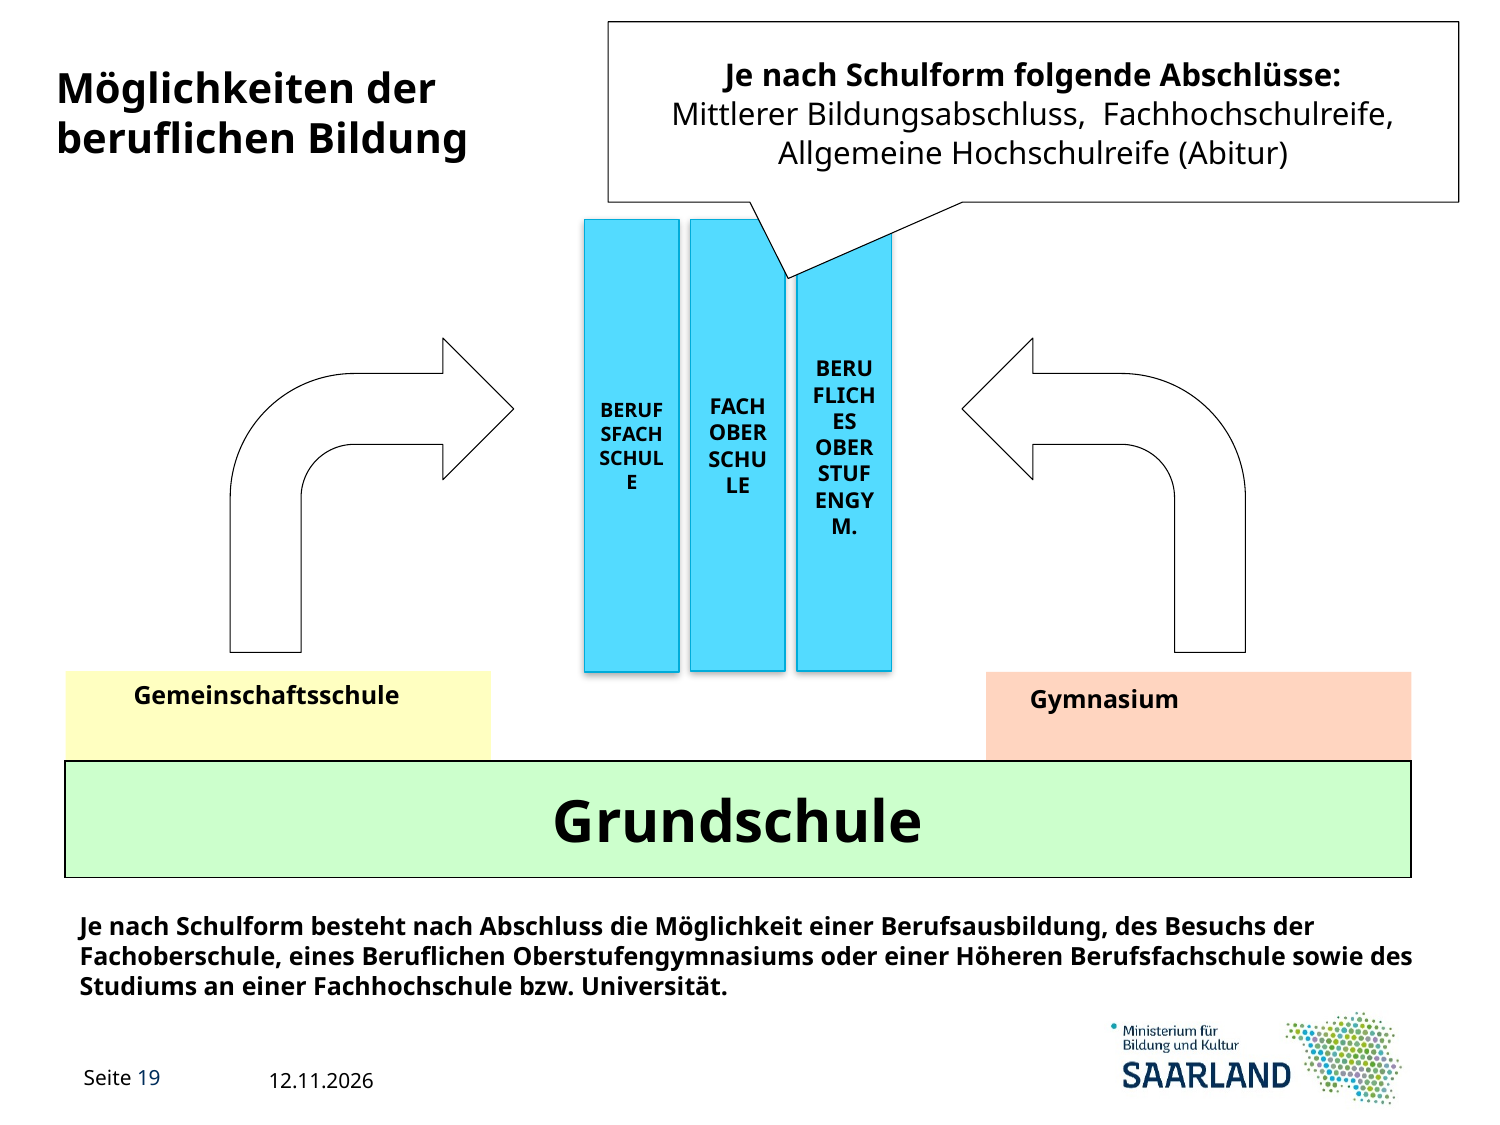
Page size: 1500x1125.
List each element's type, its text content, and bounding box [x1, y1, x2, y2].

text_box 17.11.2020 [253, 1060, 443, 1096]
text_box FACHOBERSCHULE [690, 219, 786, 669]
text_box [228, 336, 516, 655]
text_box BERUFSFACHSCHULE [584, 219, 680, 669]
text_box BERUFLICHES OBERSTUFENGYM. [796, 236, 892, 669]
text_box Je nach Schulform folgende Abschlüsse: Mittlerer Bildungsabschluss, Fachhochschulreife, Allgemeine Hochschulreife (Abitur) [605, 19, 1461, 281]
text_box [64, 670, 1412, 878]
picture [1104, 1008, 1414, 1125]
text_box Je nach Schulform besteht nach Abschluss die Möglichkeit einer Berufsausbildung, des Besuchs der Fachoberschule, eines Beruflichen Oberstufengymnasiums oder einer Höheren Berufsfachschule sowie des Studiums an einer Fachhochschule bzw. Universität. [64, 902, 1435, 1008]
text_box Möglichkeiten der beruflichen Bildung [41, 54, 608, 170]
text_box [959, 336, 1248, 655]
